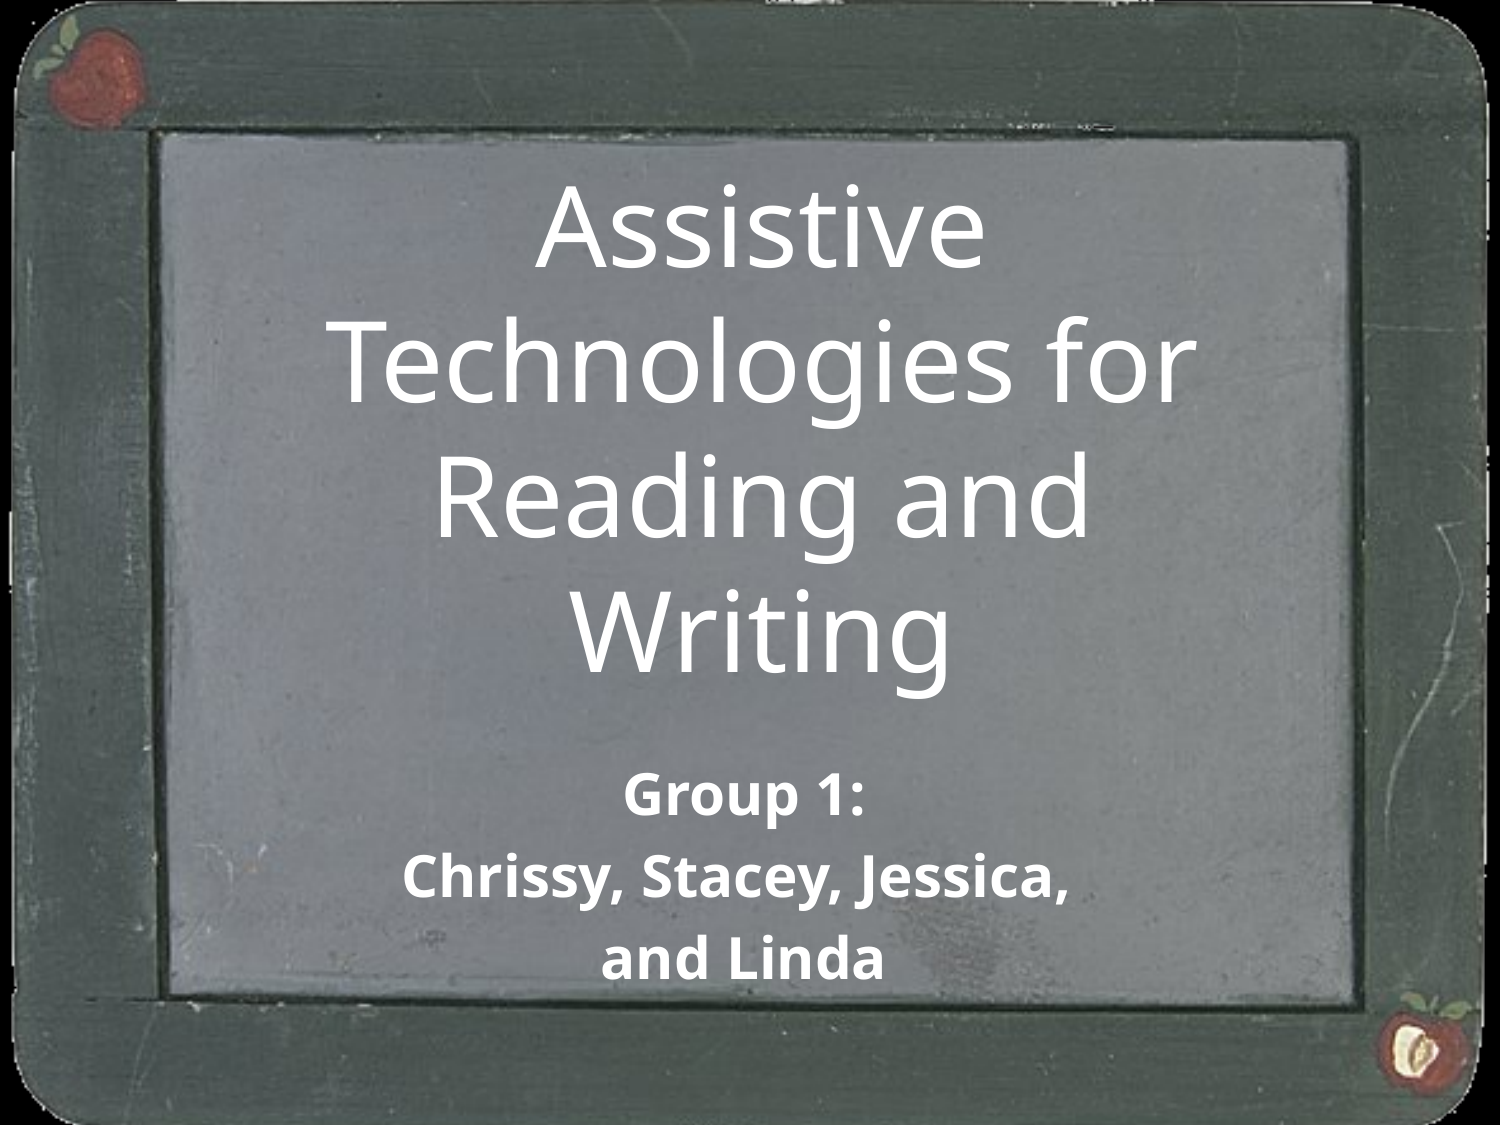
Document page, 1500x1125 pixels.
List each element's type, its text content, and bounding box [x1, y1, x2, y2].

picture [0, 0, 1500, 1125]
subtitle Group 1: Chrissy, Stacey, Jessica, and Linda [237, 749, 1251, 951]
title Assistive Technologies for Reading and Writing [262, 224, 1263, 626]
